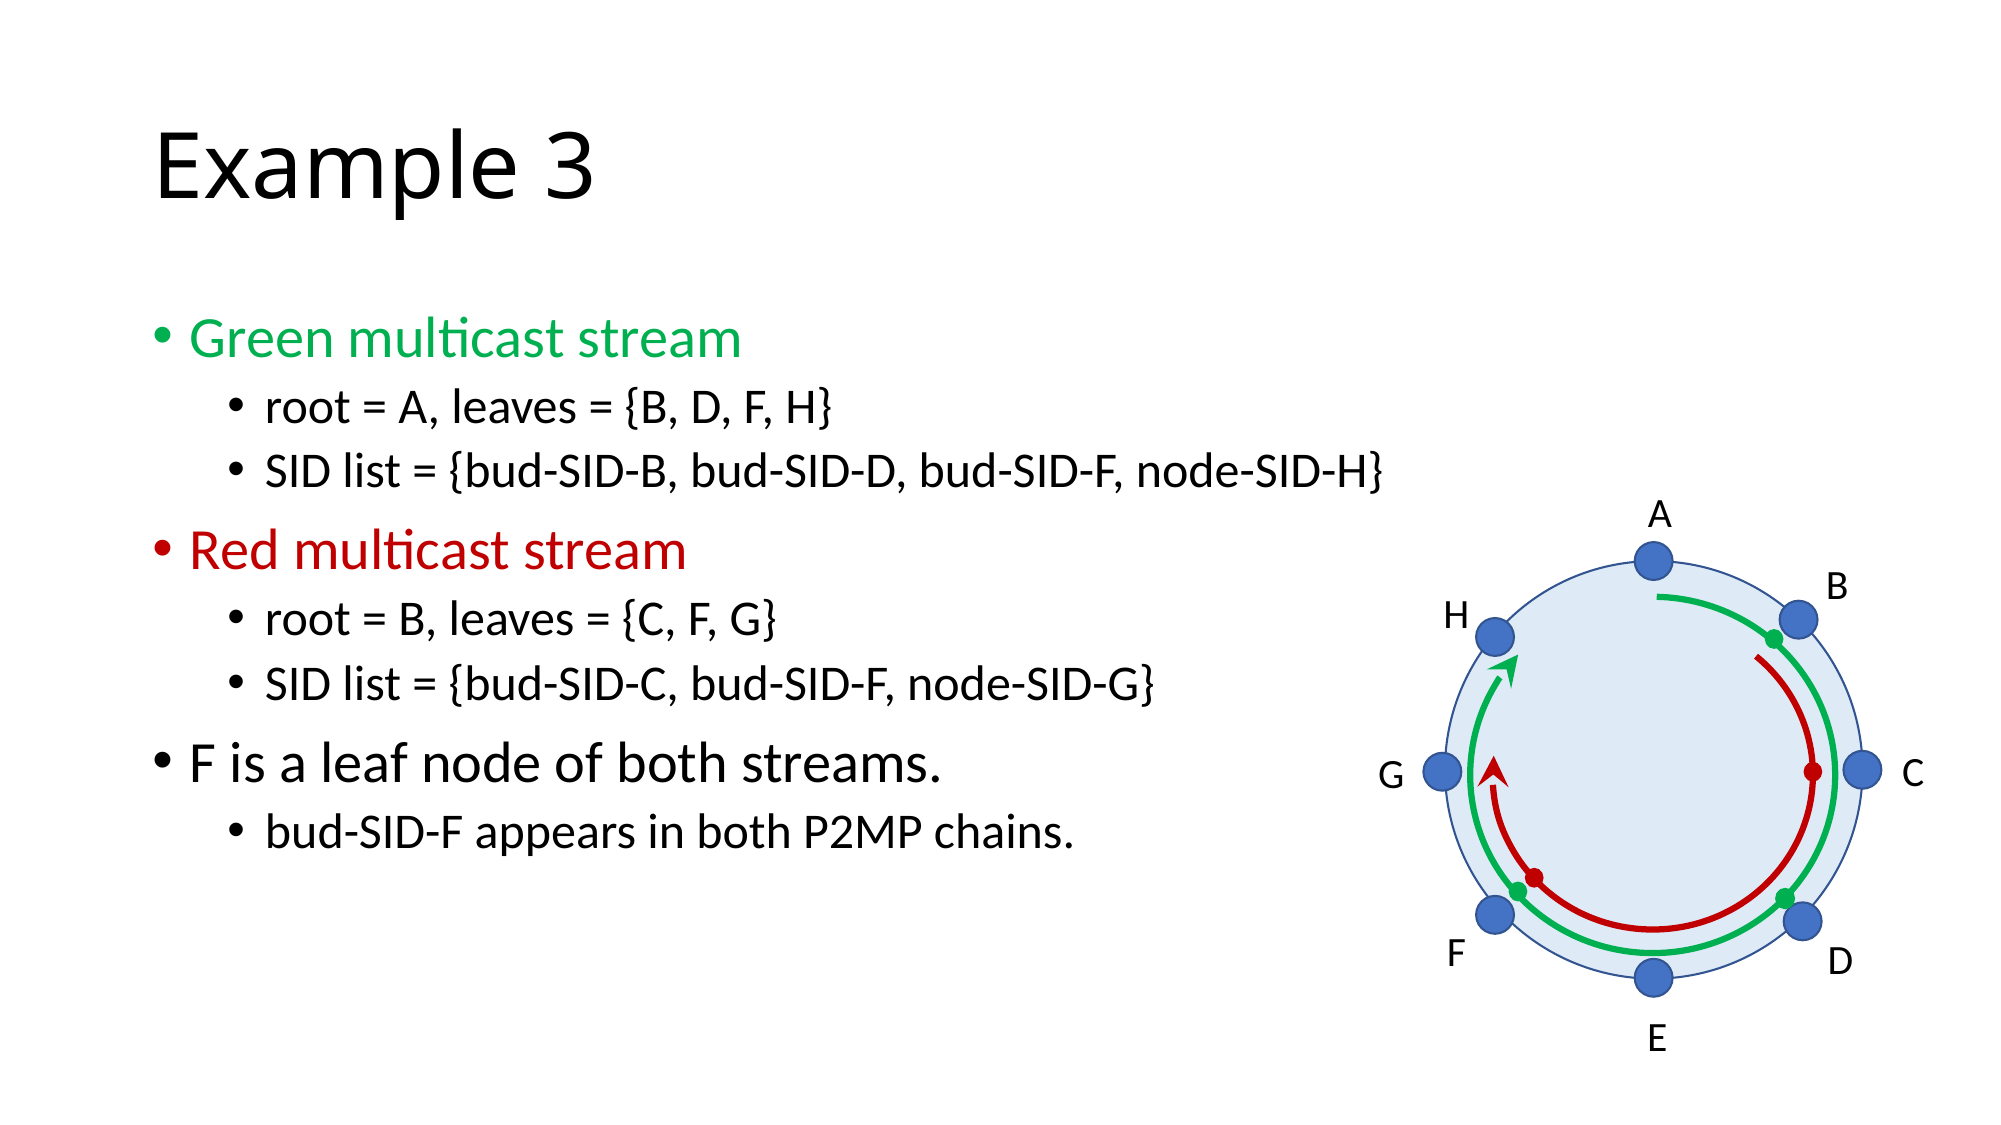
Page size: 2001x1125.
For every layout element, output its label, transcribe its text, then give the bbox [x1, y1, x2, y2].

text_box [1764, 629, 1784, 649]
text_box [1803, 761, 1823, 782]
text_box [1842, 749, 1874, 790]
text_box H [1417, 579, 1496, 645]
text_box [1633, 544, 1674, 582]
list Green multicast stream root = A, leaves = {B, D, F, H} SID list = {bud-SID-B, bud-SID-D, bud-SID-F, node-SID-H} Red multicast stream root = B, leaves = {C, F, G} SID list = {bud-SID-C, bud-SID-F, node-SID-G} F is a leaf node of both streams. bud-SID-F appears in both P2MP chains. [137, 299, 1680, 1009]
text_box [1482, 655, 1814, 931]
text_box A [1621, 478, 1699, 544]
text_box [1469, 596, 1836, 954]
text_box [1778, 599, 1819, 640]
text_box [1524, 867, 1544, 888]
title Example 3 [137, 59, 1863, 278]
text_box C [1874, 737, 1953, 802]
text_box [1508, 881, 1528, 902]
text_box [1475, 894, 1516, 935]
text_box F [1417, 916, 1496, 982]
text_box B [1798, 550, 1876, 616]
text_box [1633, 957, 1674, 998]
text_box [1431, 751, 1463, 792]
text_box [1476, 617, 1516, 657]
text_box [1781, 634, 1863, 905]
text_box [1782, 901, 1823, 942]
text_box E [1618, 1002, 1697, 1068]
text_box G [1352, 738, 1431, 804]
text_box [1775, 887, 1796, 910]
text_box [1444, 561, 1786, 979]
text_box D [1801, 925, 1880, 991]
